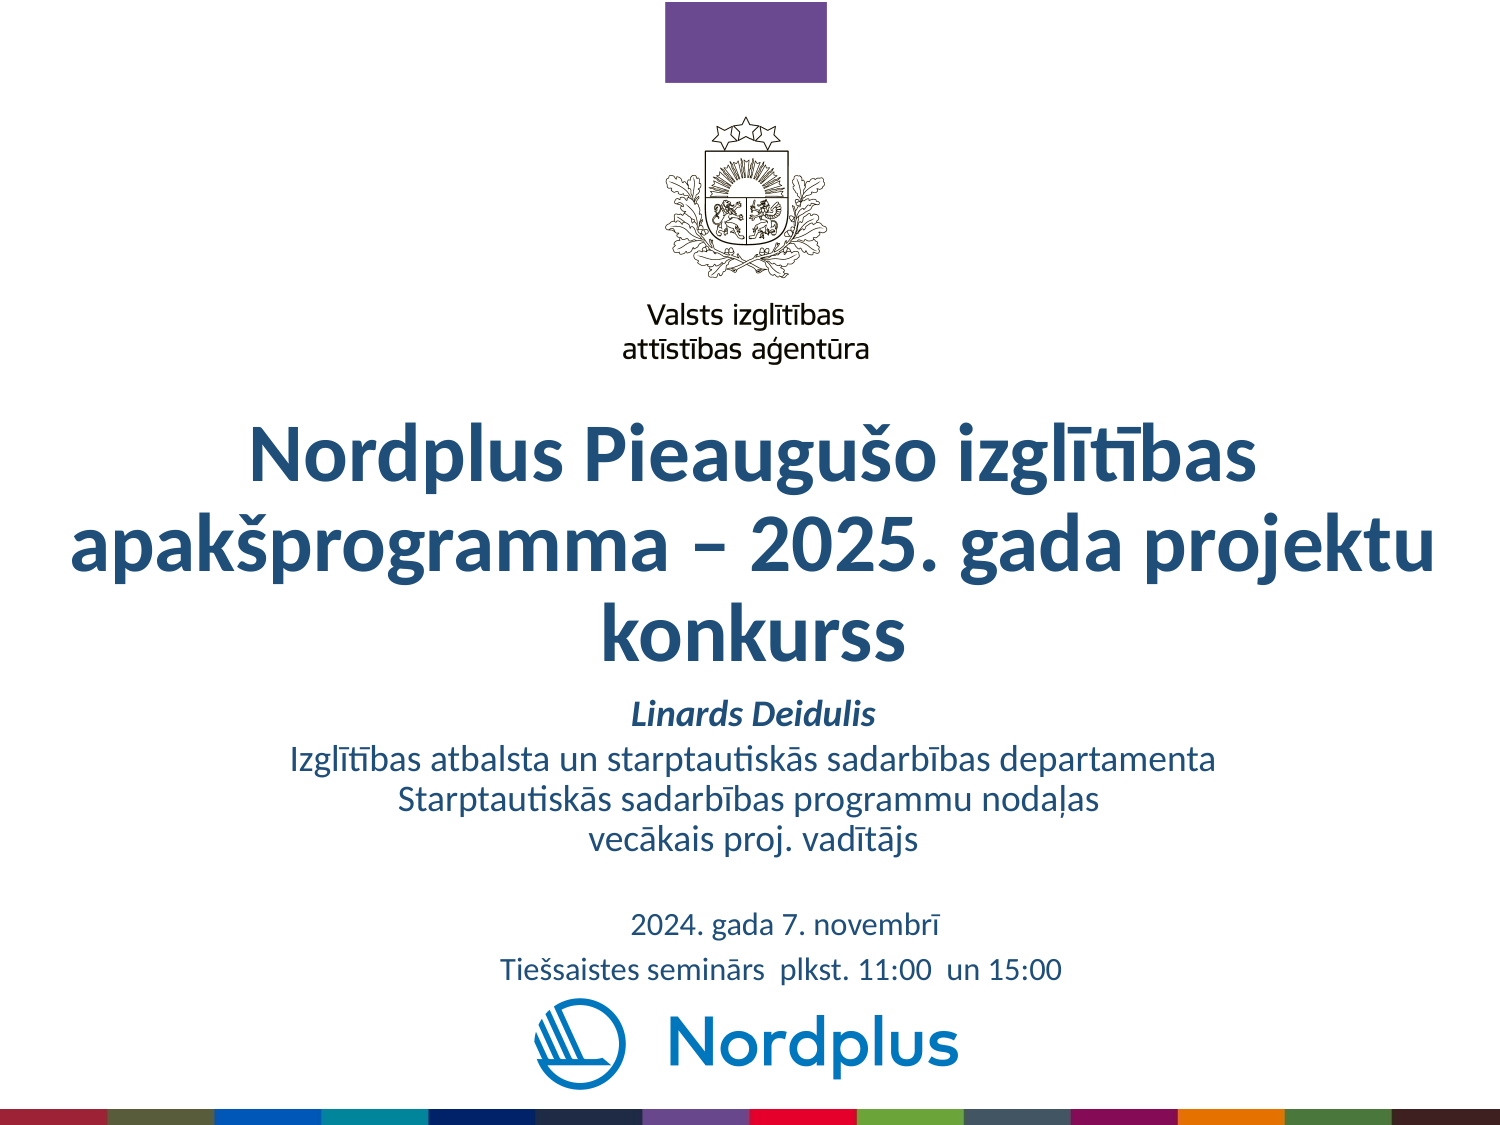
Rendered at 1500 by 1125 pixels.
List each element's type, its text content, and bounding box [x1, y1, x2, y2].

title Nordplus Pieaugušo izglītības apakšprogramma – 2025. gada projektu konkurss [0, 470, 1500, 687]
text_box Linards Deidulis Izglītības atbalsta un starptautiskās sadarbības departamenta Starptautiskās sadarbības programmu nodaļas vecākais proj. vadītājs [175, 686, 1332, 867]
text_box 2024. gada 7. novembrī Tiešsaistes seminārs plkst. 11:00 un 15:00 [318, 894, 1252, 995]
picture [0, 687, 1500, 1125]
picture [0, 0, 1500, 470]
